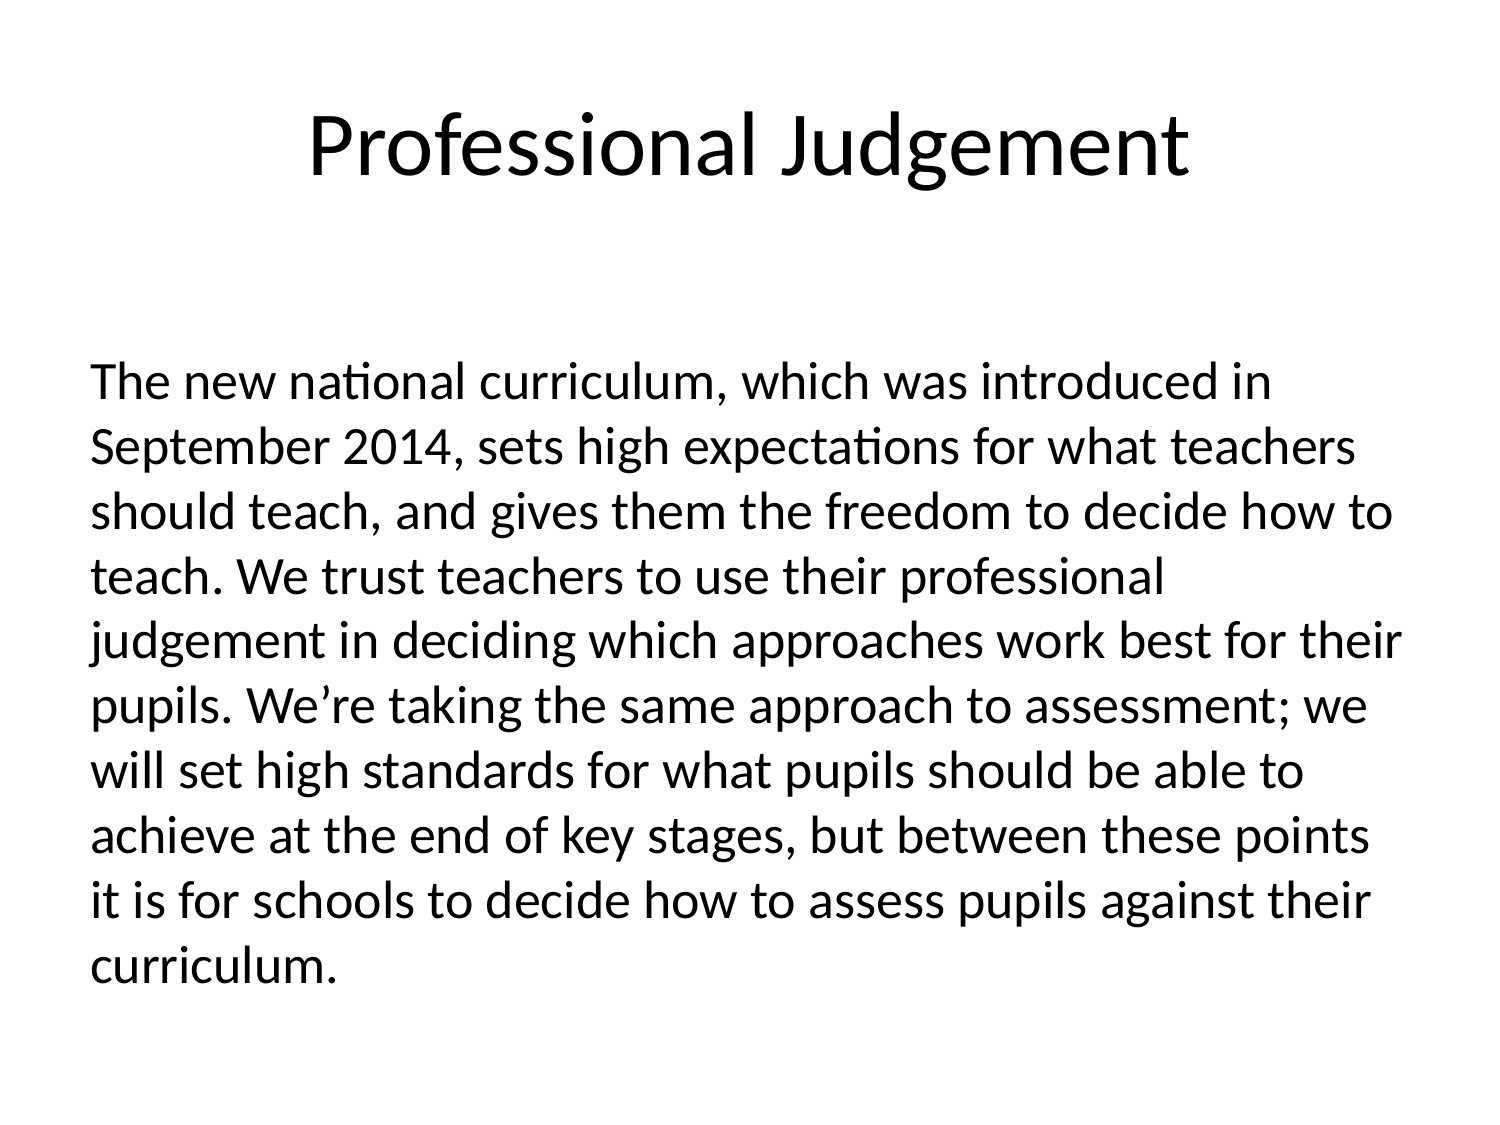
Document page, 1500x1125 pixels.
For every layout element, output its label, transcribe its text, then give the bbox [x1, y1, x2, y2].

list The new national curriculum, which was introduced in September 2014, sets high expectations for what teachers should teach, and gives them the freedom to decide how to teach. We trust teachers to use their professional judgement in deciding which approaches work best for their pupils. We’re taking the same approach to assessment; we will set high standards for what pupils should be able to achieve at the end of key stages, but between these points it is for schools to decide how to assess pupils against their curriculum. [75, 262, 1425, 1005]
title Professional Judgement [75, 45, 1425, 233]
